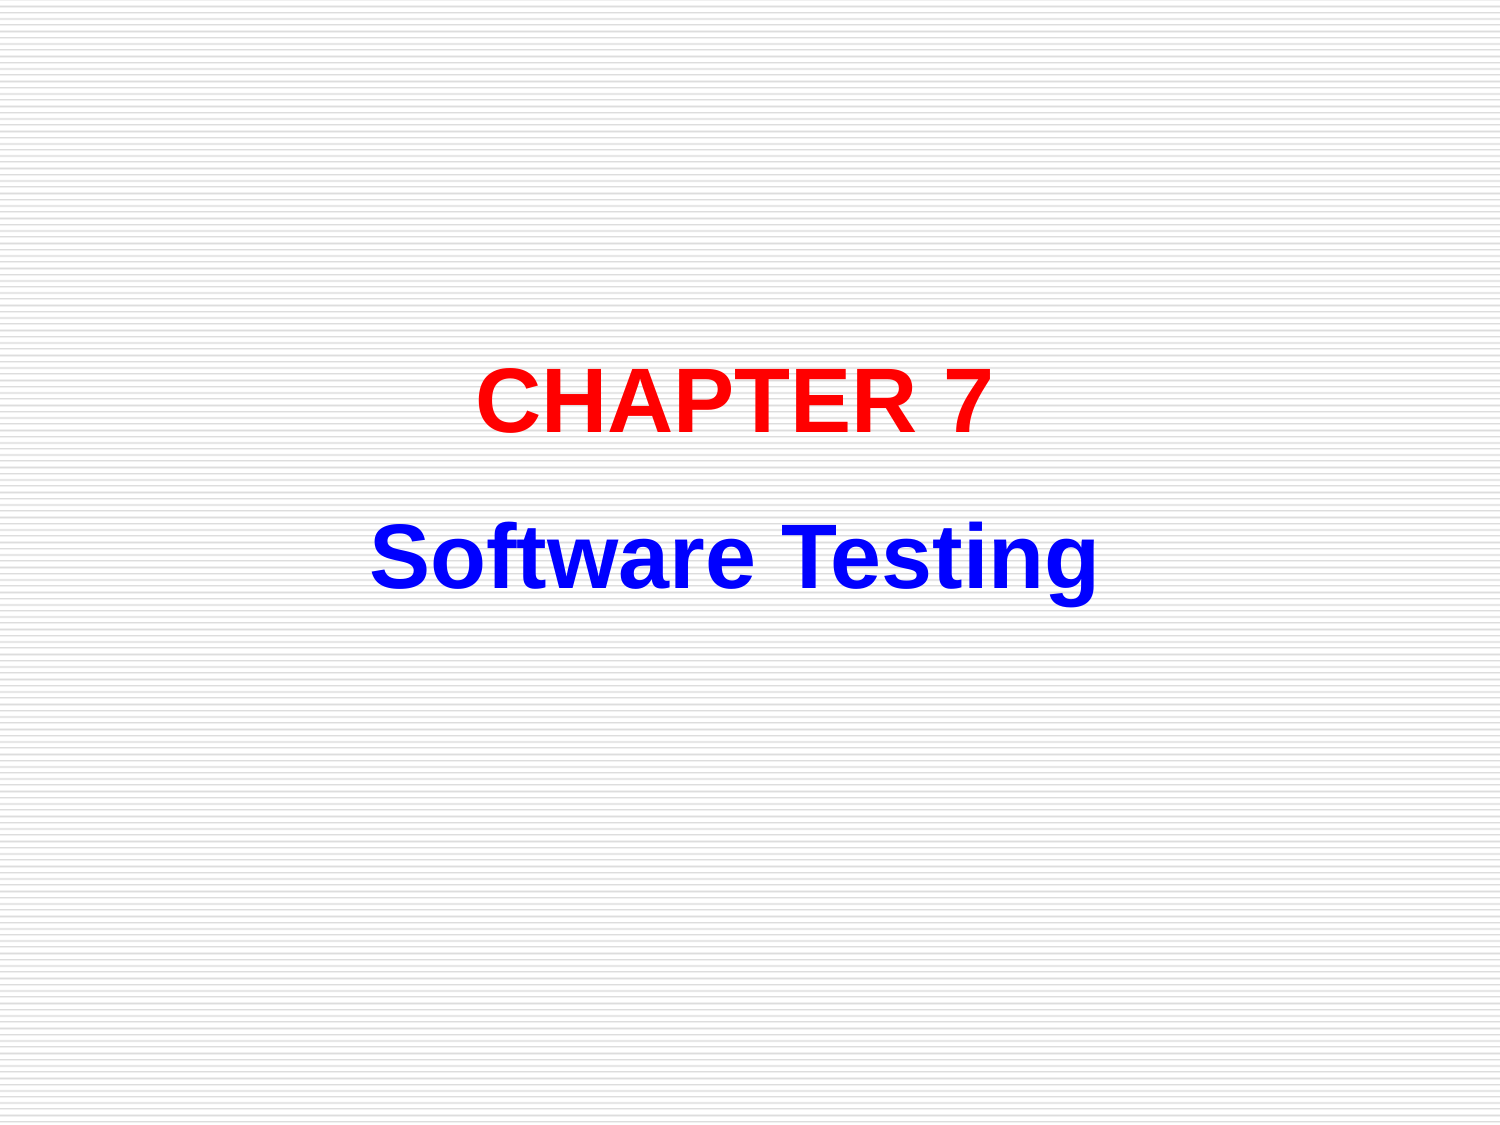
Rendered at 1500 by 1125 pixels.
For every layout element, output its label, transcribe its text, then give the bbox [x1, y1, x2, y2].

picture [0, 0, 1500, 1125]
text_box CHAPTER 7 Software Testing [0, 207, 1471, 615]
